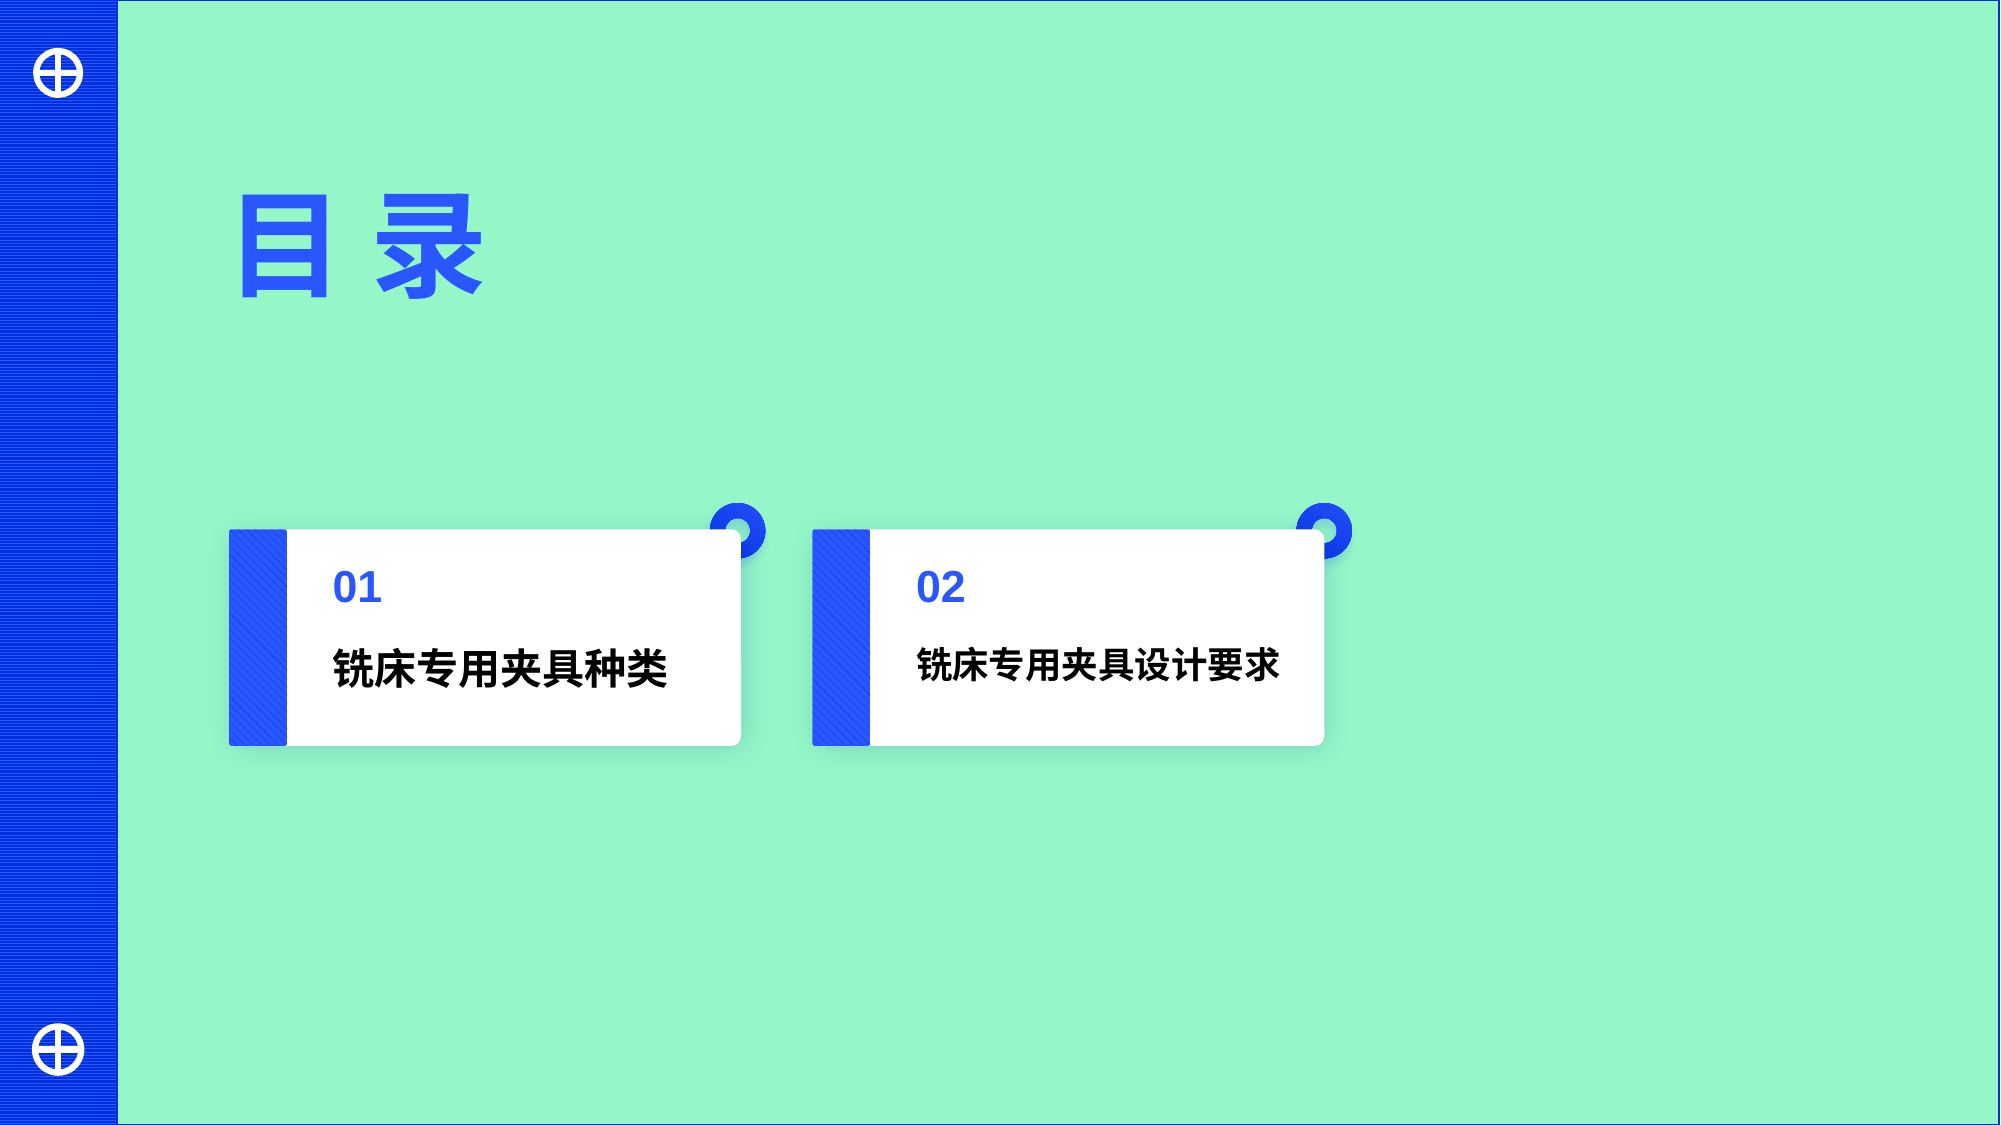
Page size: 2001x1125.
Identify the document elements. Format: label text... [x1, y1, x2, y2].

text_box [247, 528, 743, 748]
text_box [711, 501, 767, 552]
text_box [811, 528, 872, 748]
text_box 铣床专用夹具设计要求 [901, 634, 1313, 735]
text_box 铣床专用夹具种类 [318, 634, 730, 735]
text_box [228, 528, 289, 748]
text_box [831, 528, 1326, 748]
text_box [1297, 501, 1353, 554]
text_box 01 [318, 550, 416, 620]
text_box 目 录 [211, 163, 520, 322]
text_box 02 [901, 550, 999, 620]
